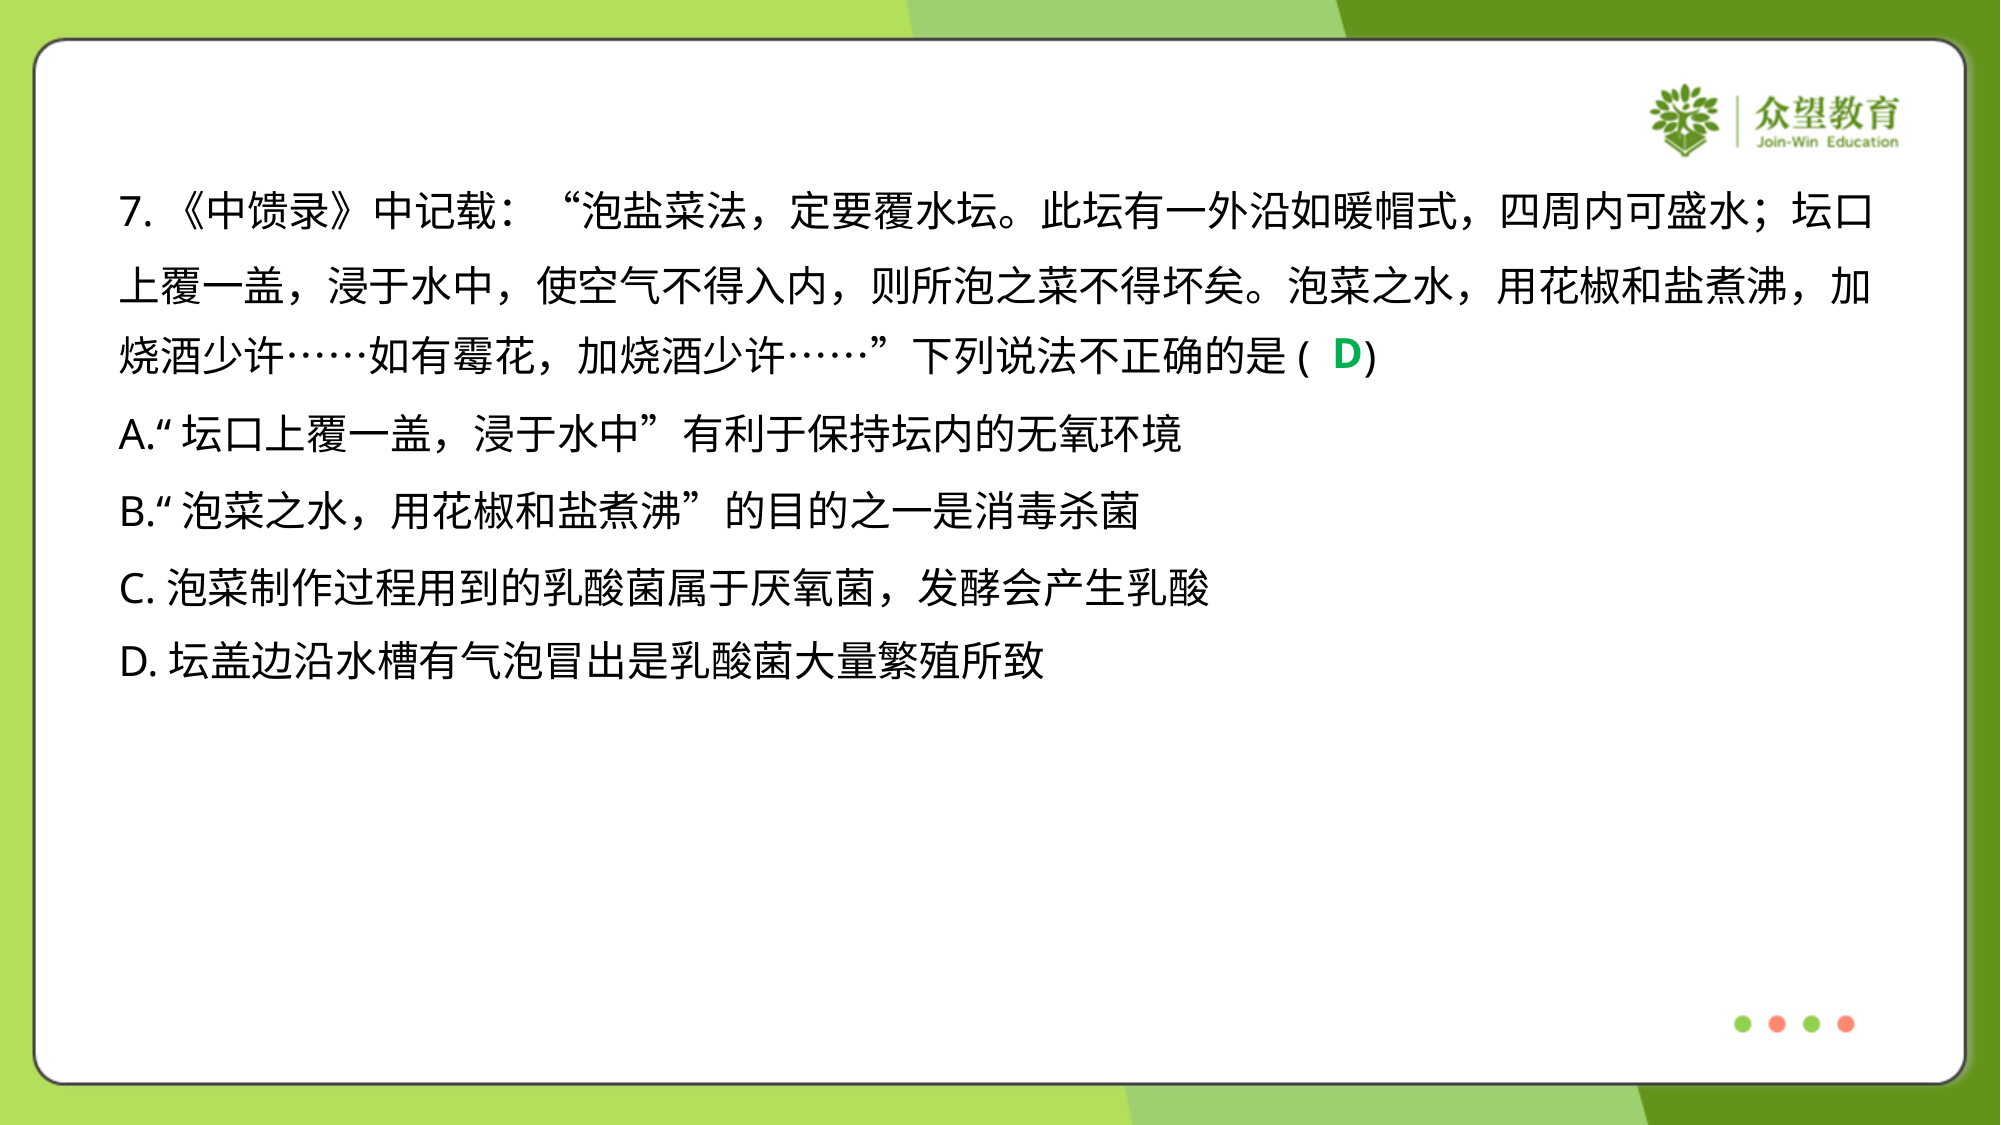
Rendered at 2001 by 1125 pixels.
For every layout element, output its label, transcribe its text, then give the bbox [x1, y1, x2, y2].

picture [0, 0, 2000, 1125]
text_box A.“坛口上覆一盖，浸于水中”有利于保持坛内的无氧环境 B.“泡菜之水，用花椒和盐煮沸”的目的之一是消毒杀菌 C.泡菜制作过程用到的乳酸菌属于厌氧菌，发酵会产生乳酸 D.坛盖边沿水槽有气泡冒出是乳酸菌大量繁殖所致 [118, 382, 1883, 678]
text_box D [1315, 306, 1380, 371]
text_box 7.《中馈录》中记载：“泡盐菜法，定要覆水坛。此坛有一外沿如暖帽式，四周内可盛水；坛口 上覆一盖，浸于水中，使空气不得入内，则所泡之菜不得坏矣。泡菜之水，用花椒和盐煮沸，加 烧酒少许……如有霉花，加烧酒少许……”下列说法不正确的是( ) [118, 159, 1883, 373]
